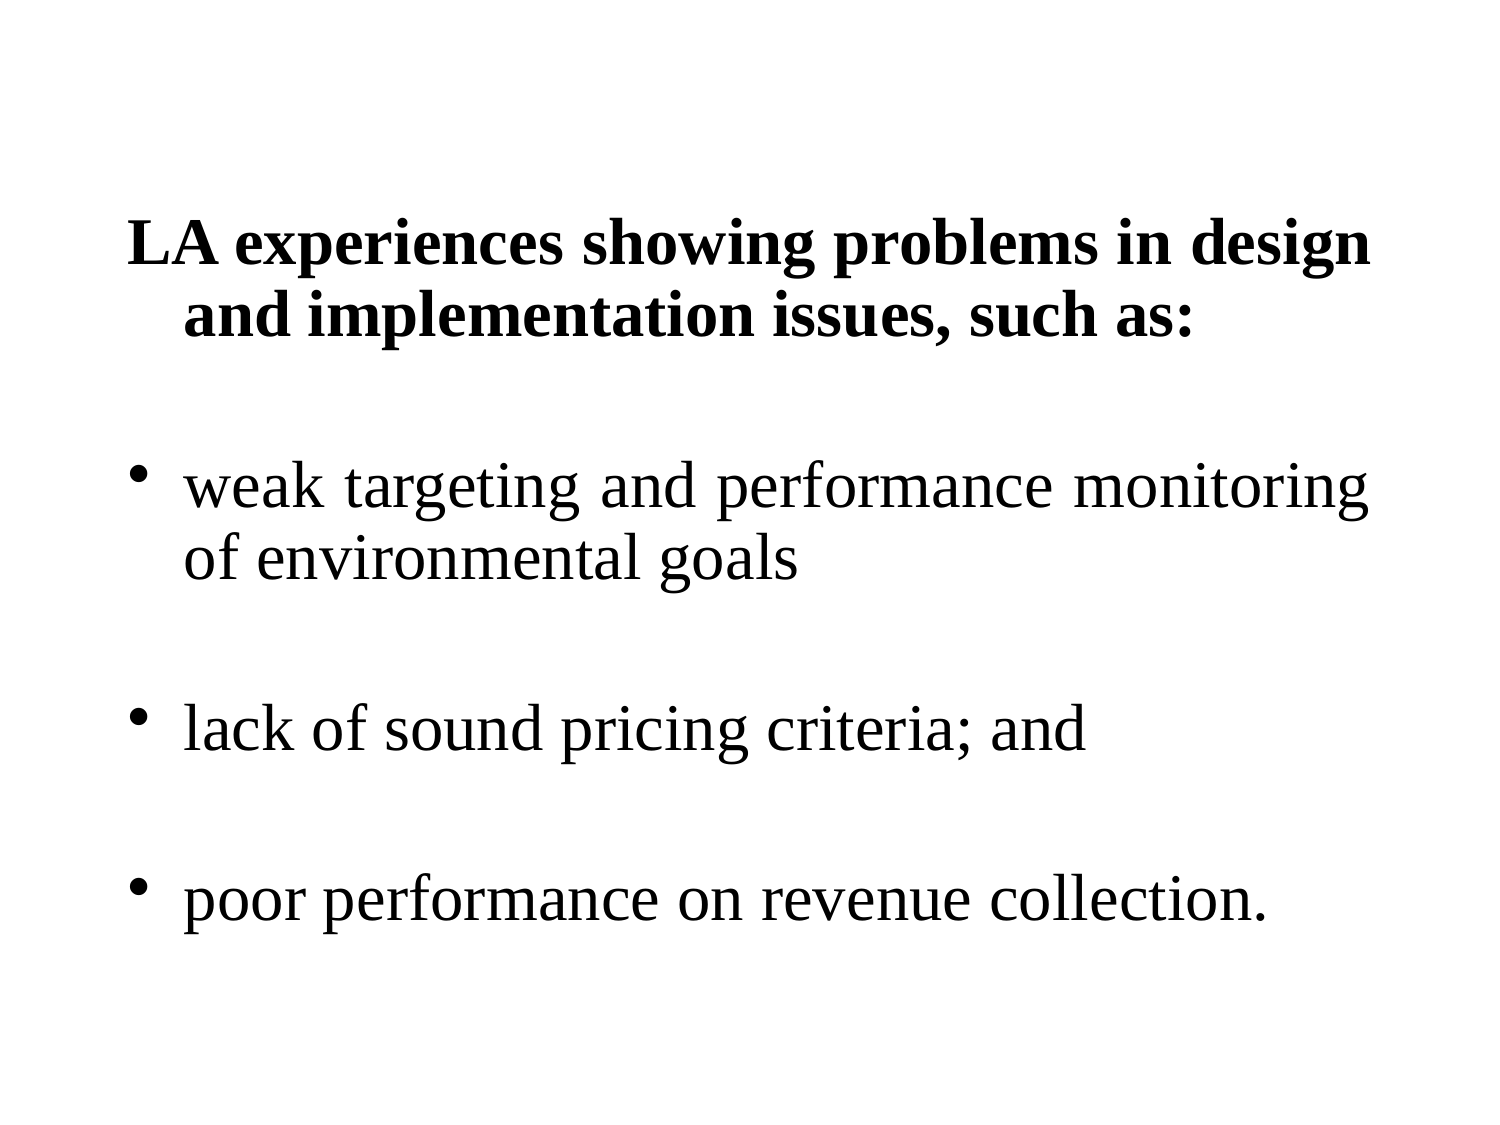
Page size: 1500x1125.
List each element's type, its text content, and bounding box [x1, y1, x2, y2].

list LA experiences showing problems in design and implementation issues, such as: weak targeting and performance monitoring of environmental goals lack of sound pricing criteria; and poor performance on revenue collection. [112, 199, 1388, 1001]
